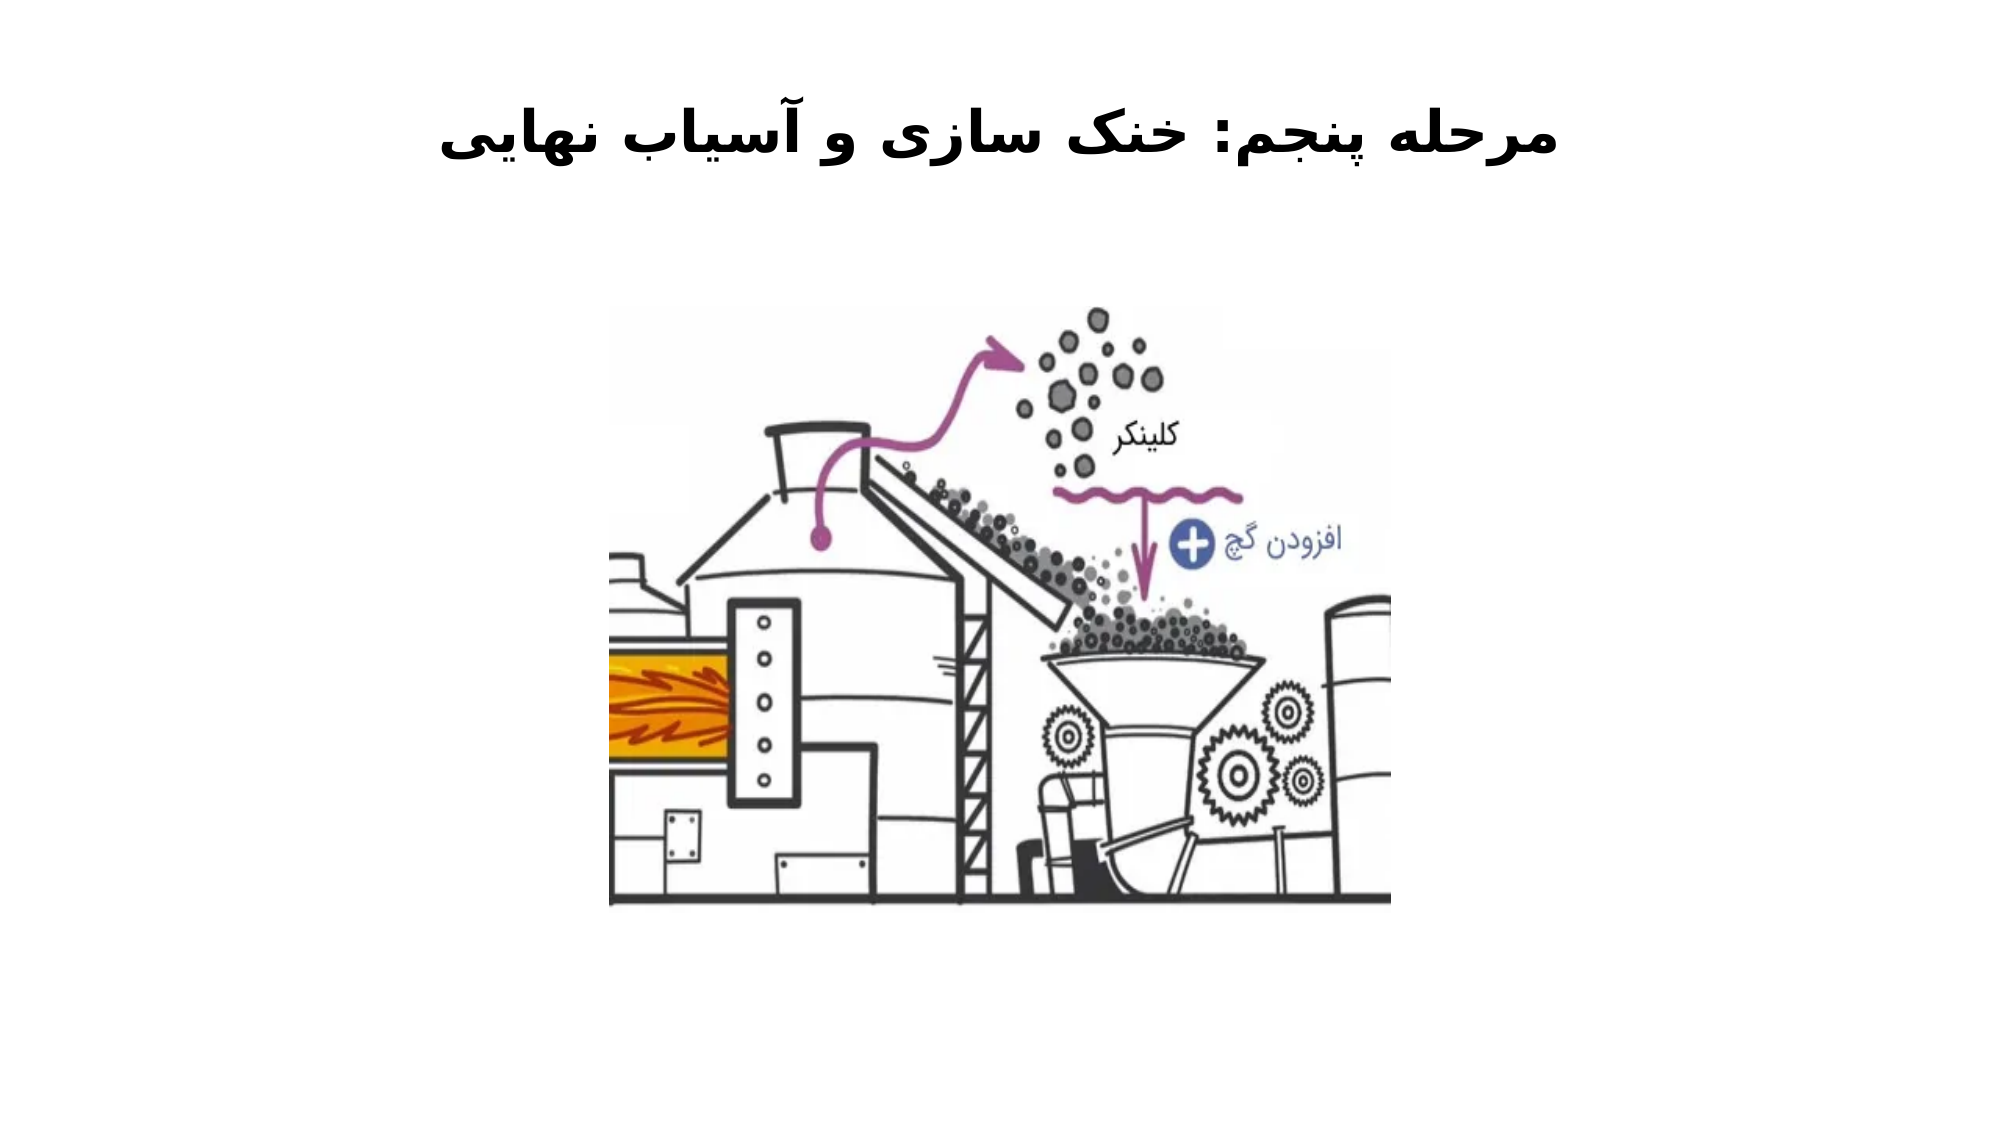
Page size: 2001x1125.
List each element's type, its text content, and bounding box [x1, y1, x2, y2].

title مرحله پنجم: خنک سازی و آسیاب نهایی [137, 59, 1863, 278]
picture [609, 306, 1391, 913]
